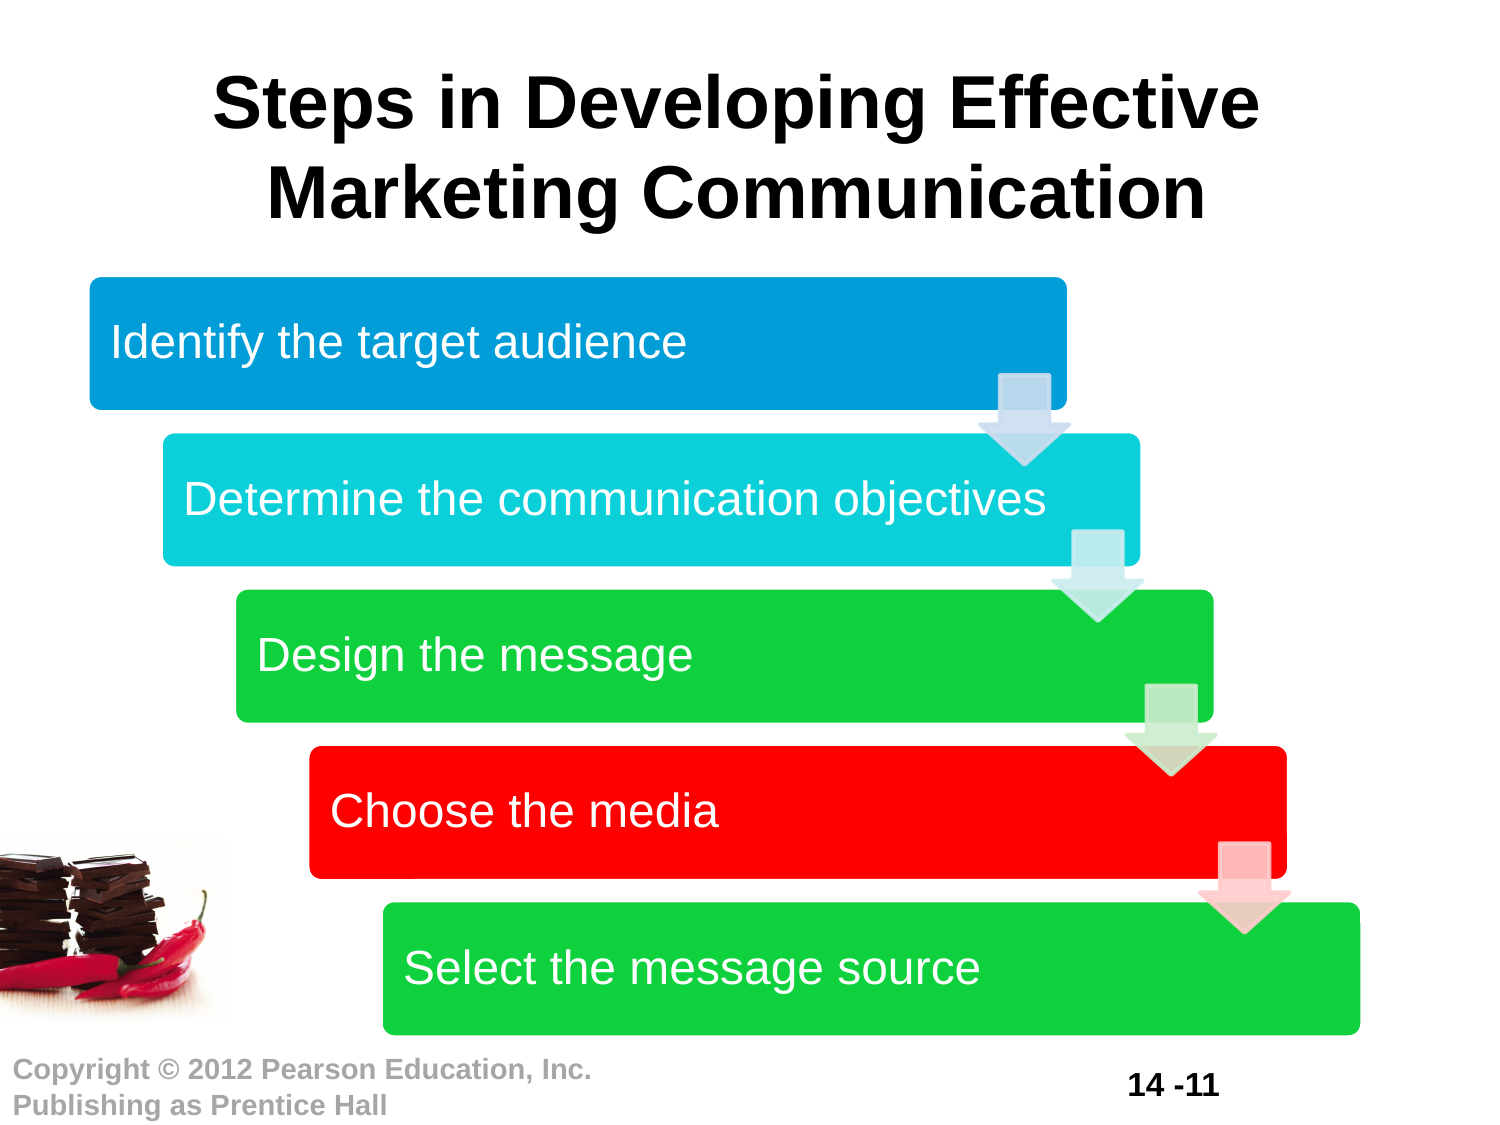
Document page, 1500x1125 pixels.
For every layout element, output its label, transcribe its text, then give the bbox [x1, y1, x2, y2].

title Steps in Developing Effective Marketing Communication [99, 49, 1376, 238]
picture [0, 837, 87, 1025]
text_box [87, 274, 1363, 1038]
